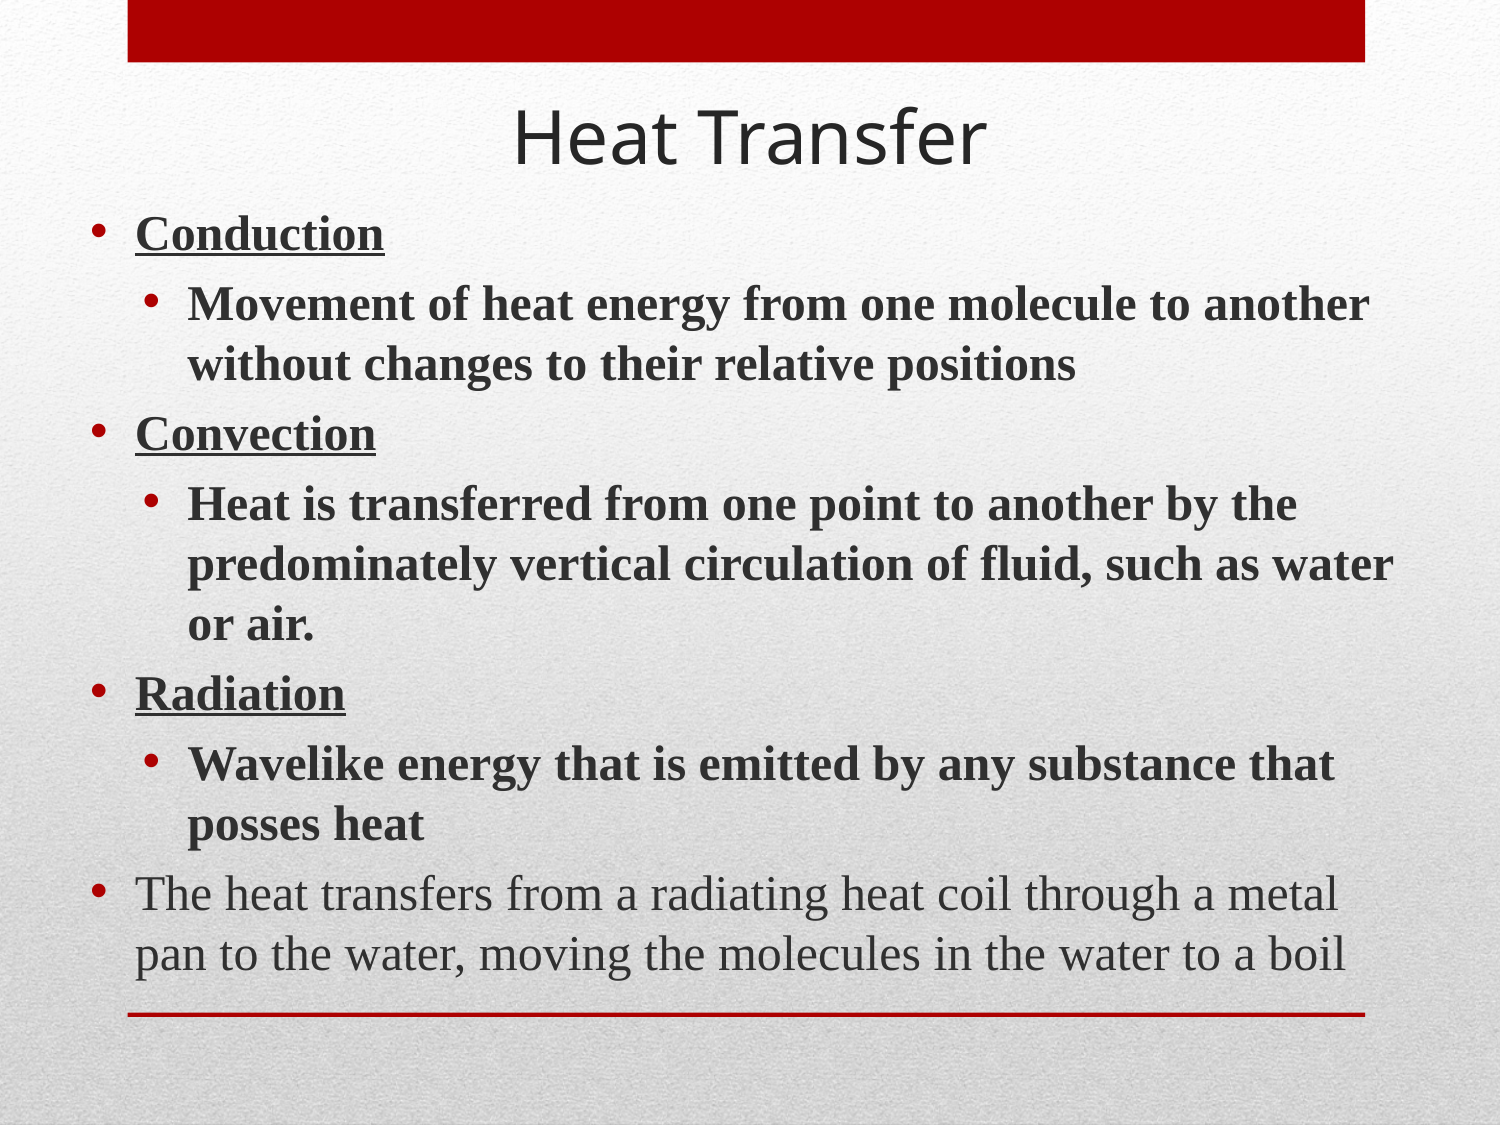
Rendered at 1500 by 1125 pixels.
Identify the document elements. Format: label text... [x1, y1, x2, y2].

list Conduction Movement of heat energy from one molecule to another without changes to their relative positions Convection Heat is transferred from one point to another by the predominately vertical circulation of fluid, such as water or air. Radiation Wavelike energy that is emitted by any substance that posses heat The heat transfers from a radiating heat coil through a metal pan to the water, moving the molecules in the water to a boil [75, 174, 1413, 1006]
title Heat Transfer [162, 0, 1338, 188]
